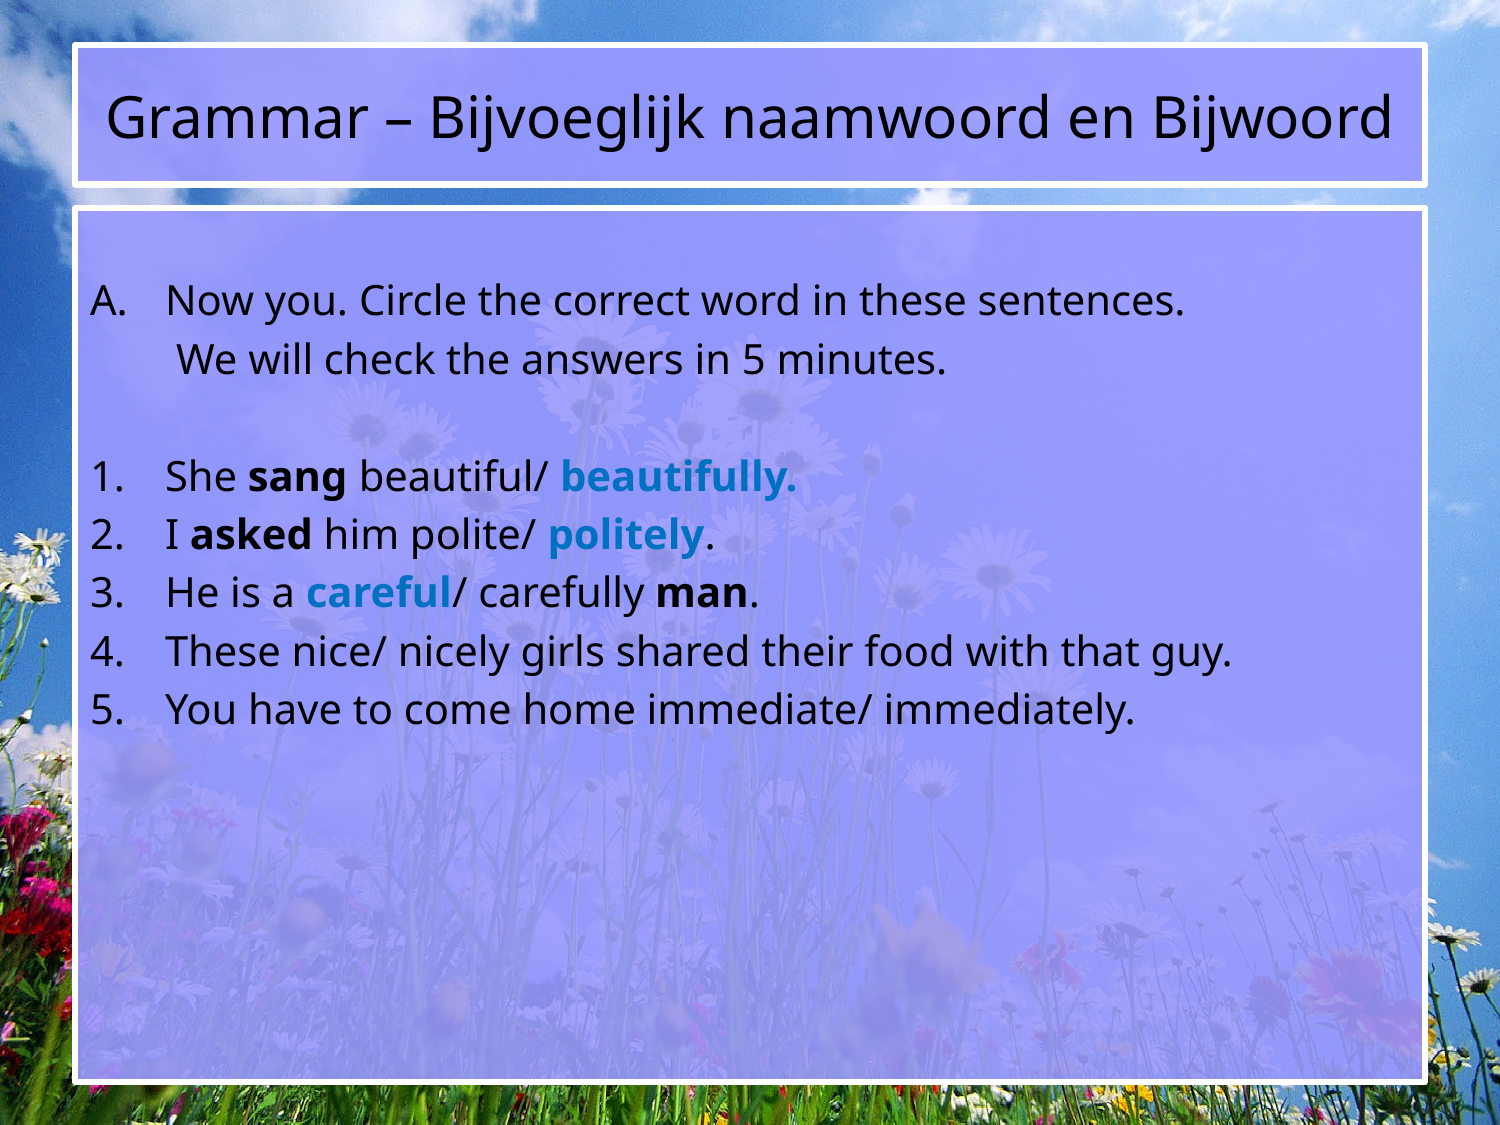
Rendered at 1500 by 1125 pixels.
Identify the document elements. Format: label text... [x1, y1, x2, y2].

title Grammar – Bijvoeglijk naamwoord en Bijwoord [72, 42, 1428, 188]
picture [0, 0, 1500, 1125]
list Now you. Circle the correct word in these sentences. We will check the answers in 5 minutes. She sang beautiful/ beautifully. I asked him polite/ politely. He is a careful/ carefully man. These nice/ nicely girls shared their food with that guy. You have to come home immediate/ immediately. [72, 205, 1428, 1085]
